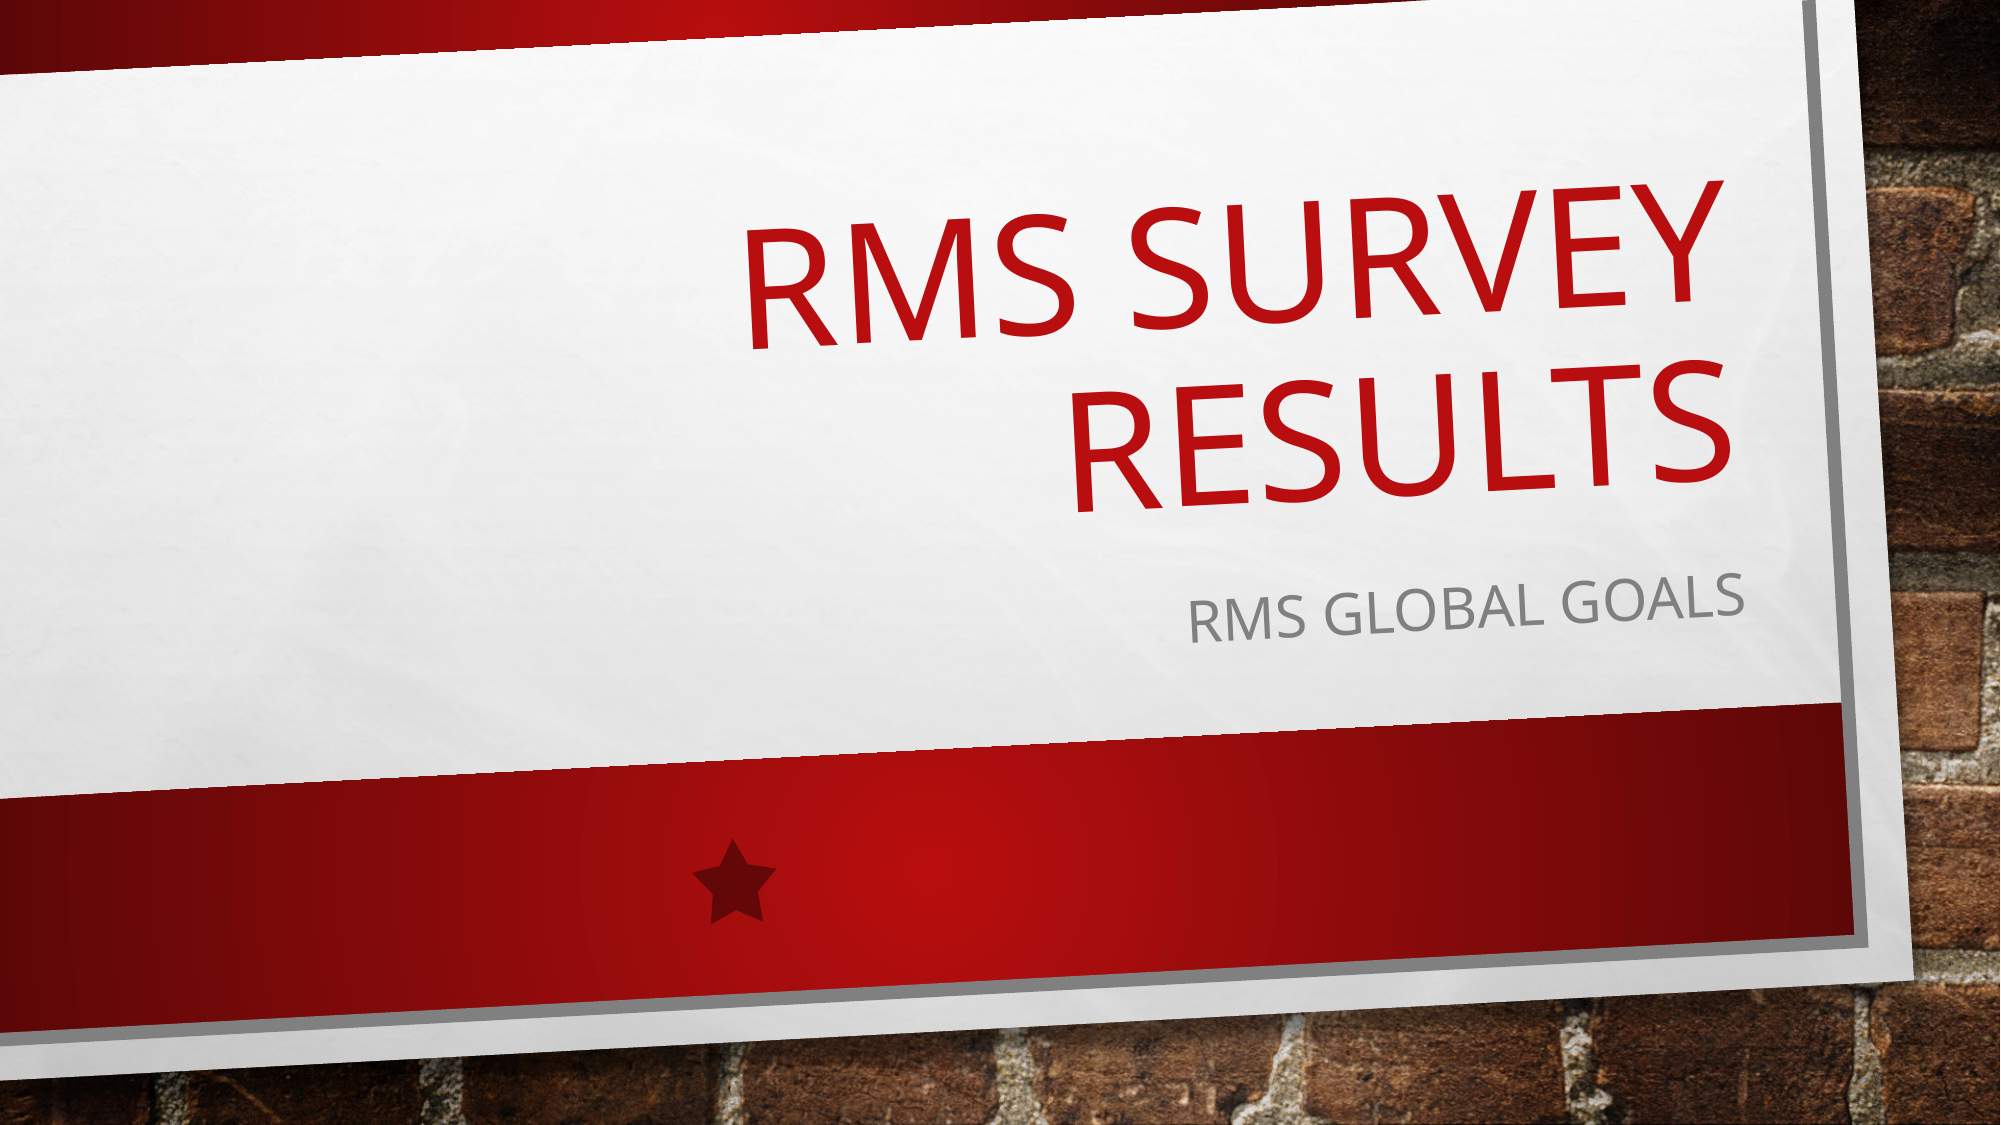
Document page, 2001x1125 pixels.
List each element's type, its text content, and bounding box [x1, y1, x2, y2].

subtitle RMS Global Goals [159, 533, 1763, 708]
picture [0, 0, 2000, 1125]
title RMS Survey Results [135, 67, 1758, 605]
